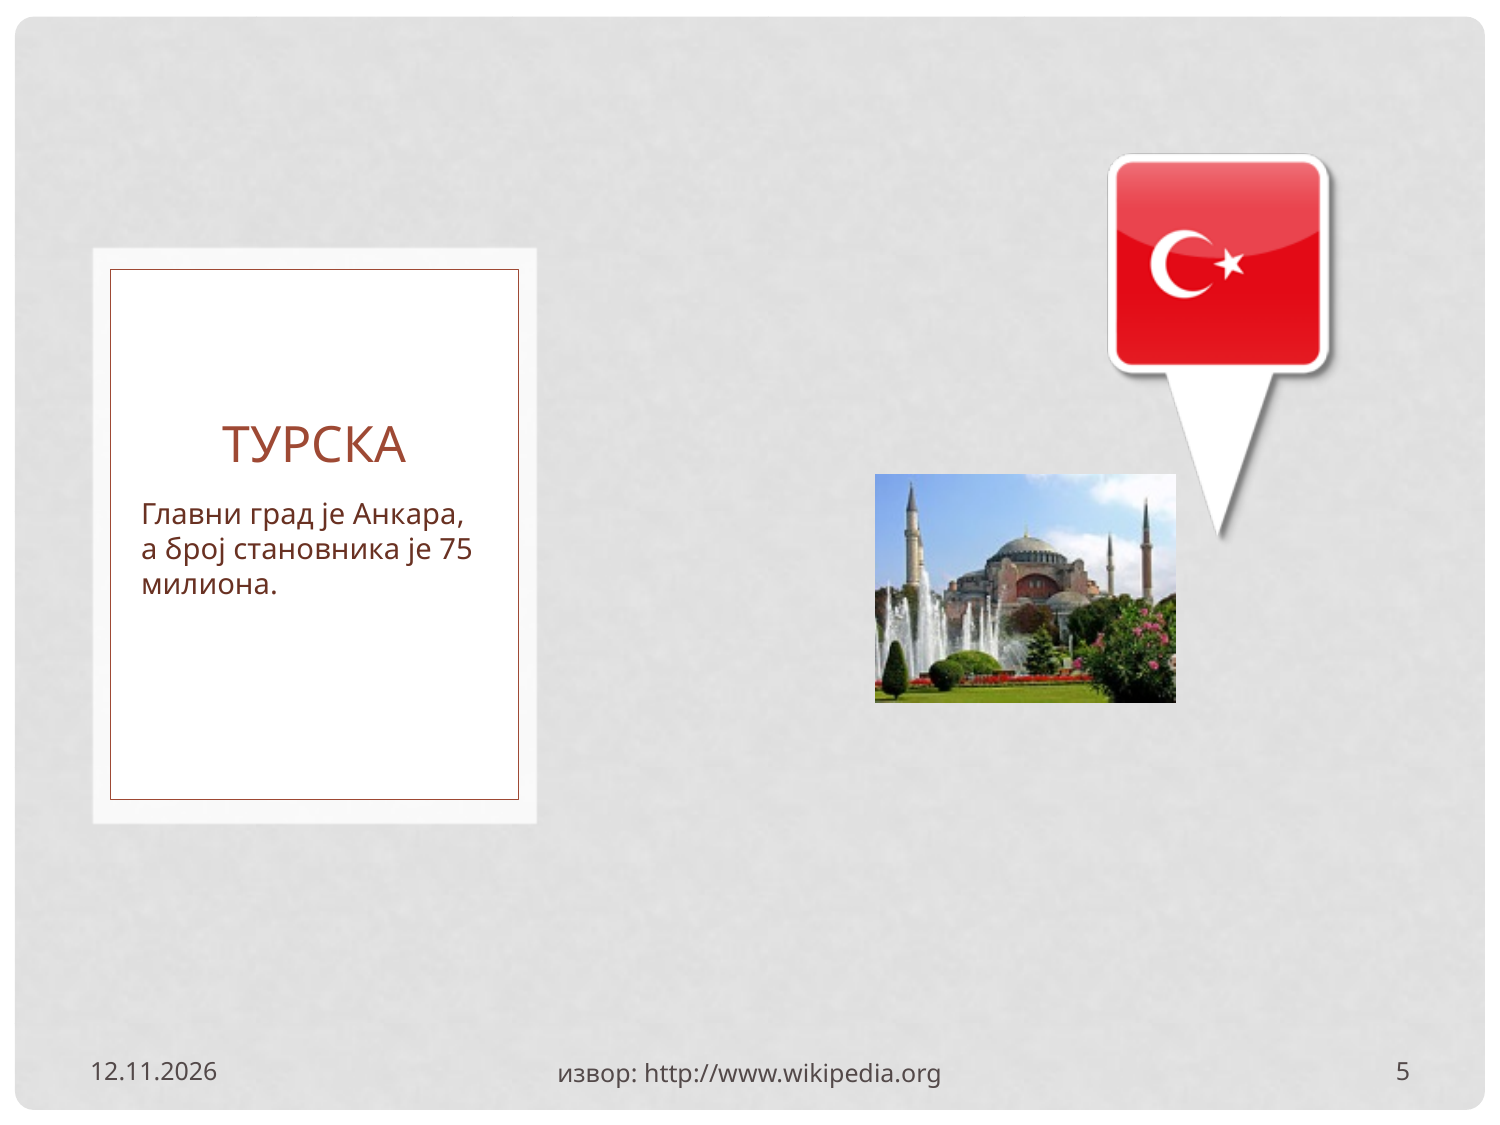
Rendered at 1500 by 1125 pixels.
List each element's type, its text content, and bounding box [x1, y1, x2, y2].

list Главни град је Анкара, а број становника је 75 милиона. [126, 487, 504, 775]
picture [1024, 149, 1426, 551]
slide_number 5 [1074, 1042, 1425, 1103]
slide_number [75, 1042, 425, 1103]
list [874, 474, 1176, 704]
footer извор: http://www.wikipedia.org [512, 1042, 988, 1103]
title Турска [126, 284, 504, 480]
